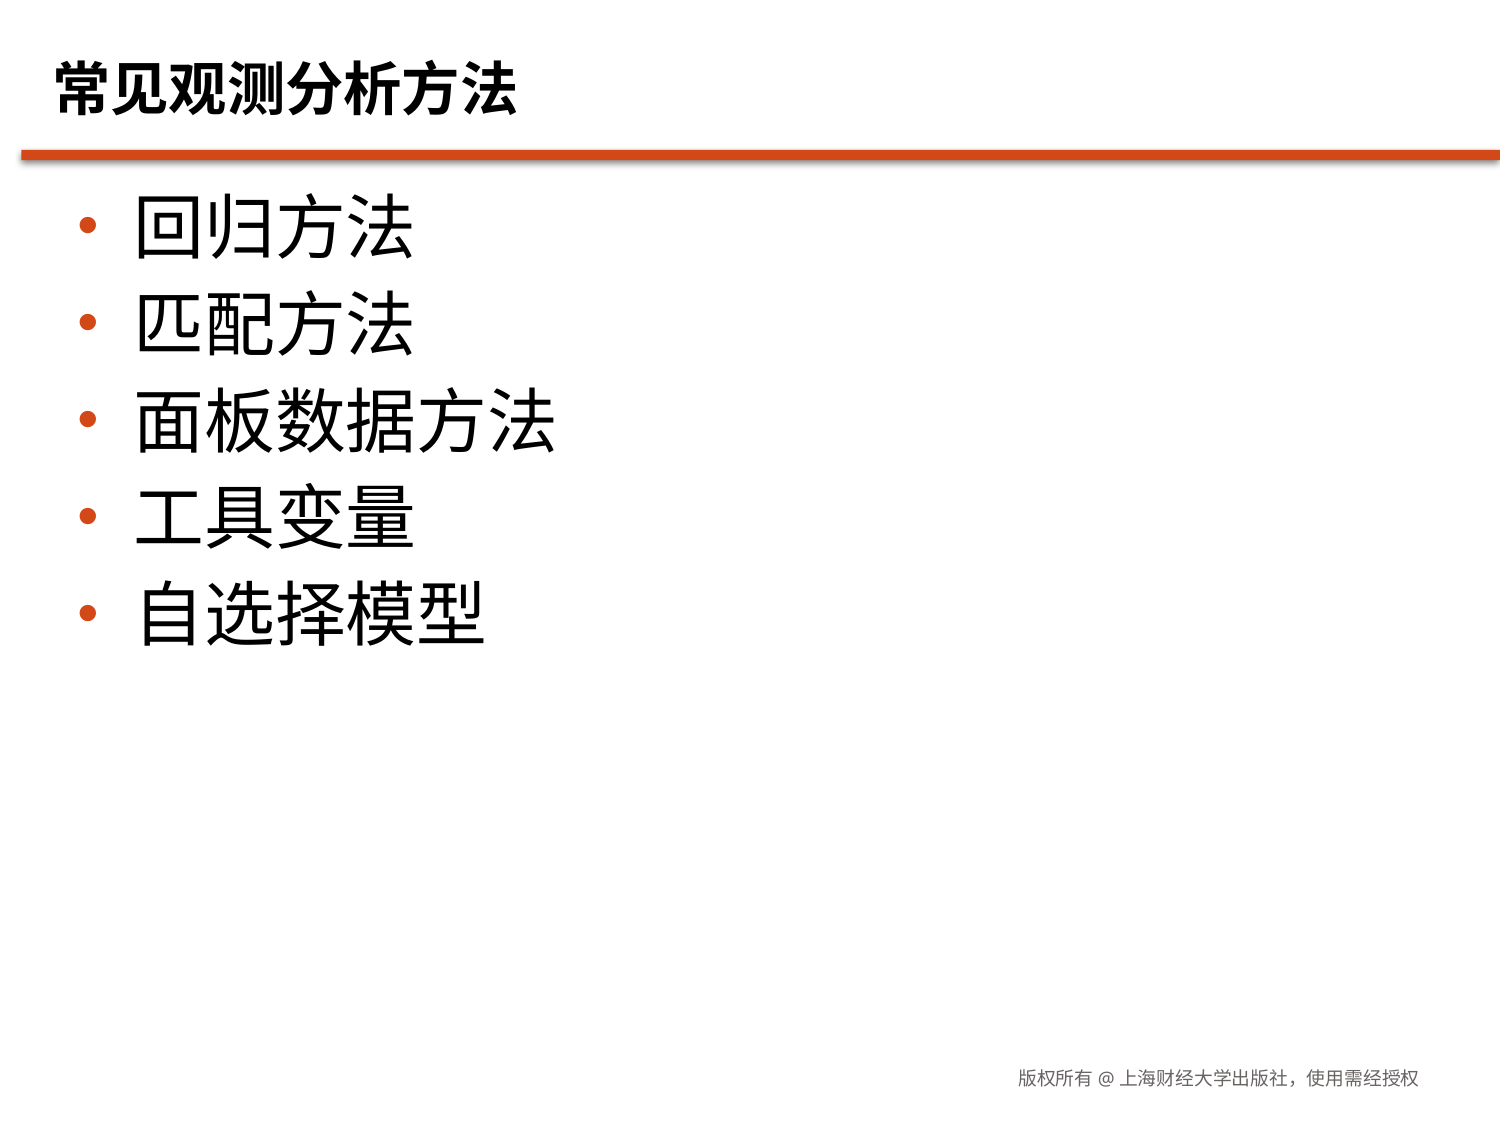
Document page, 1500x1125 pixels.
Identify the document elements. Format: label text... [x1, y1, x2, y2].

title 常见观测分析方法 [37, 50, 1369, 138]
list 回归方法 匹配方法 面板数据方法 工具变量 自选择模型 [62, 174, 1400, 1032]
footer 版权所有@上海财经大学出版社，使用需经授权 [975, 1046, 1463, 1109]
